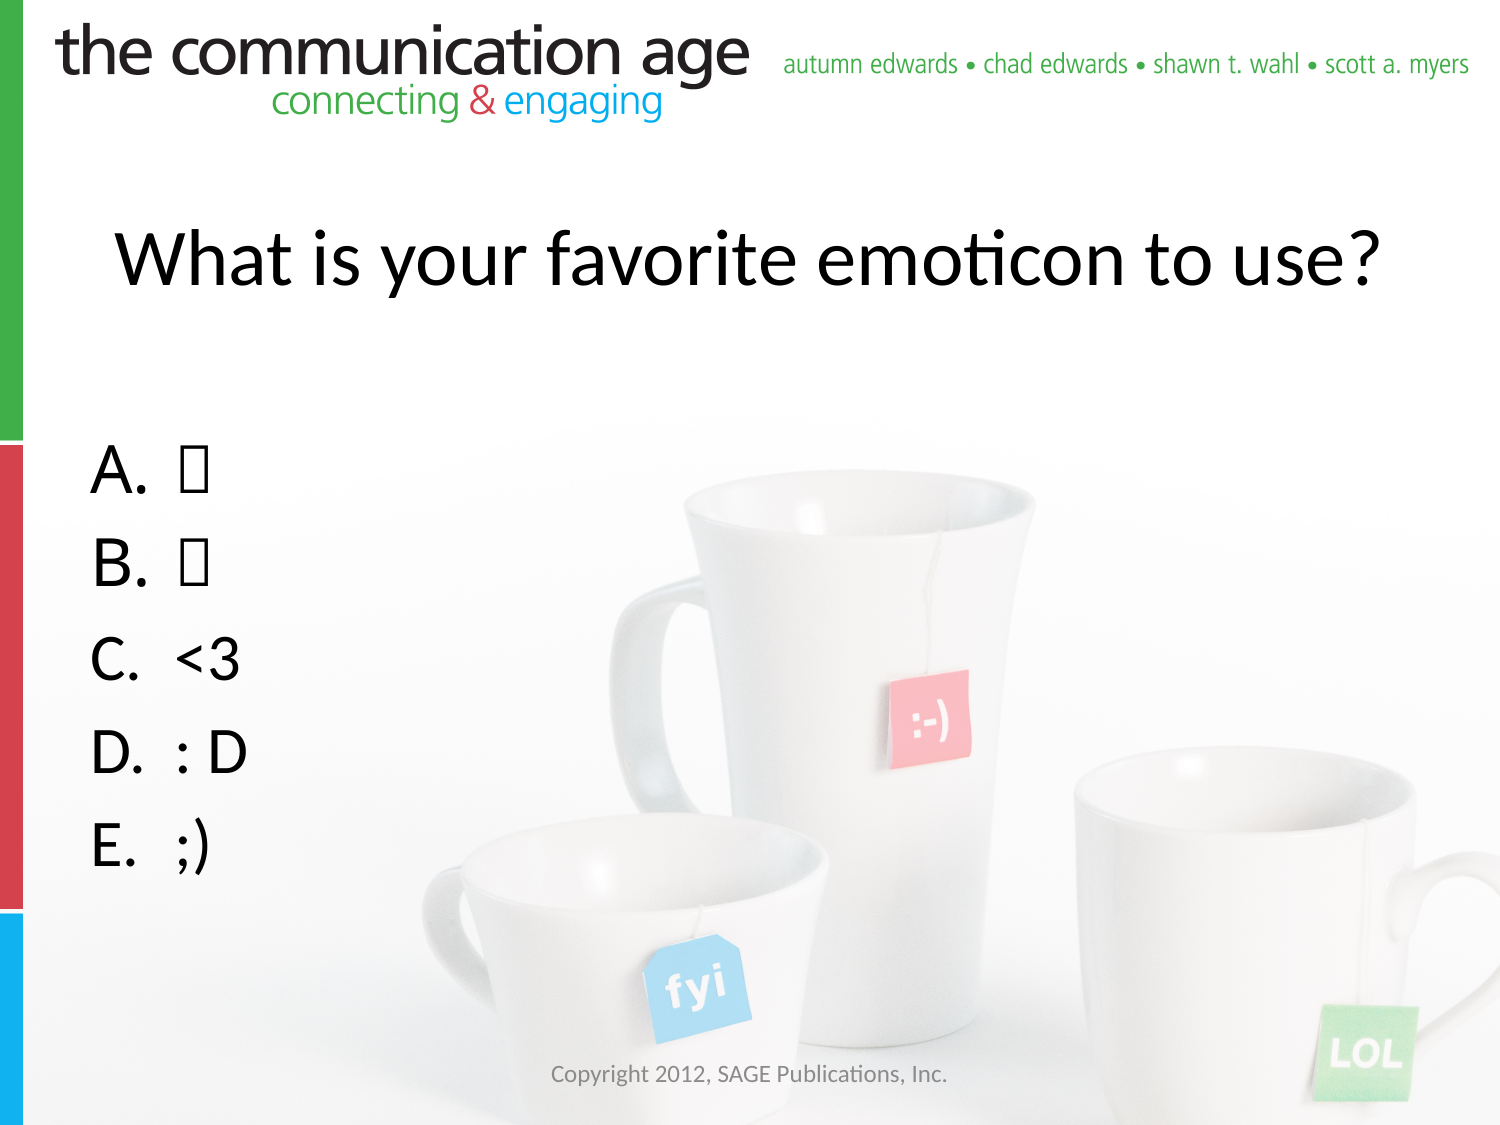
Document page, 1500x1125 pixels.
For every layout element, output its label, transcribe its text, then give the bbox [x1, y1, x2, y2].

footer Copyright 2012, SAGE Publications, Inc. [512, 1042, 988, 1103]
picture [0, 0, 1500, 1125]
list   <3 : D ;) [75, 419, 1425, 1005]
title What is your favorite emoticon to use? [75, 159, 1425, 347]
